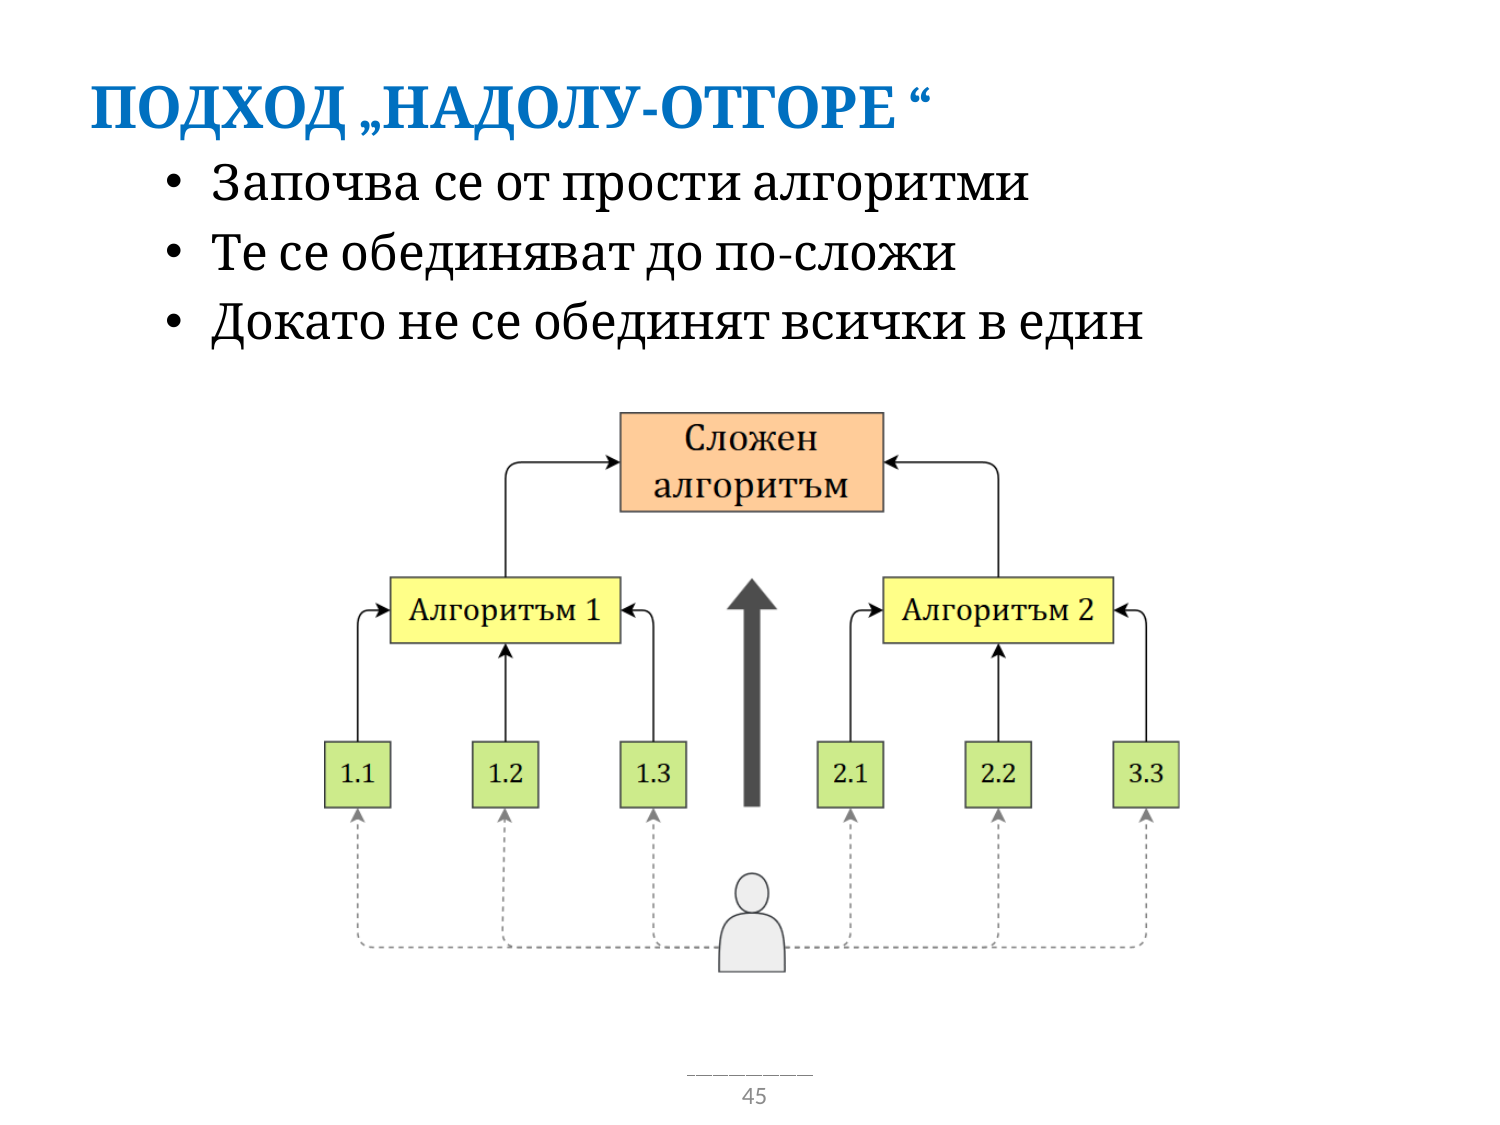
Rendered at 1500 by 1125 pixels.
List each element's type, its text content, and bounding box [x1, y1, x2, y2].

picture [324, 412, 1181, 973]
list Подход „надолу-отгоре “ Започва се от прости алгоритми Те се обединяват до по-сложи Докато не се обединят всички в един [75, 62, 1450, 1063]
slide_number 45 [579, 1065, 930, 1125]
